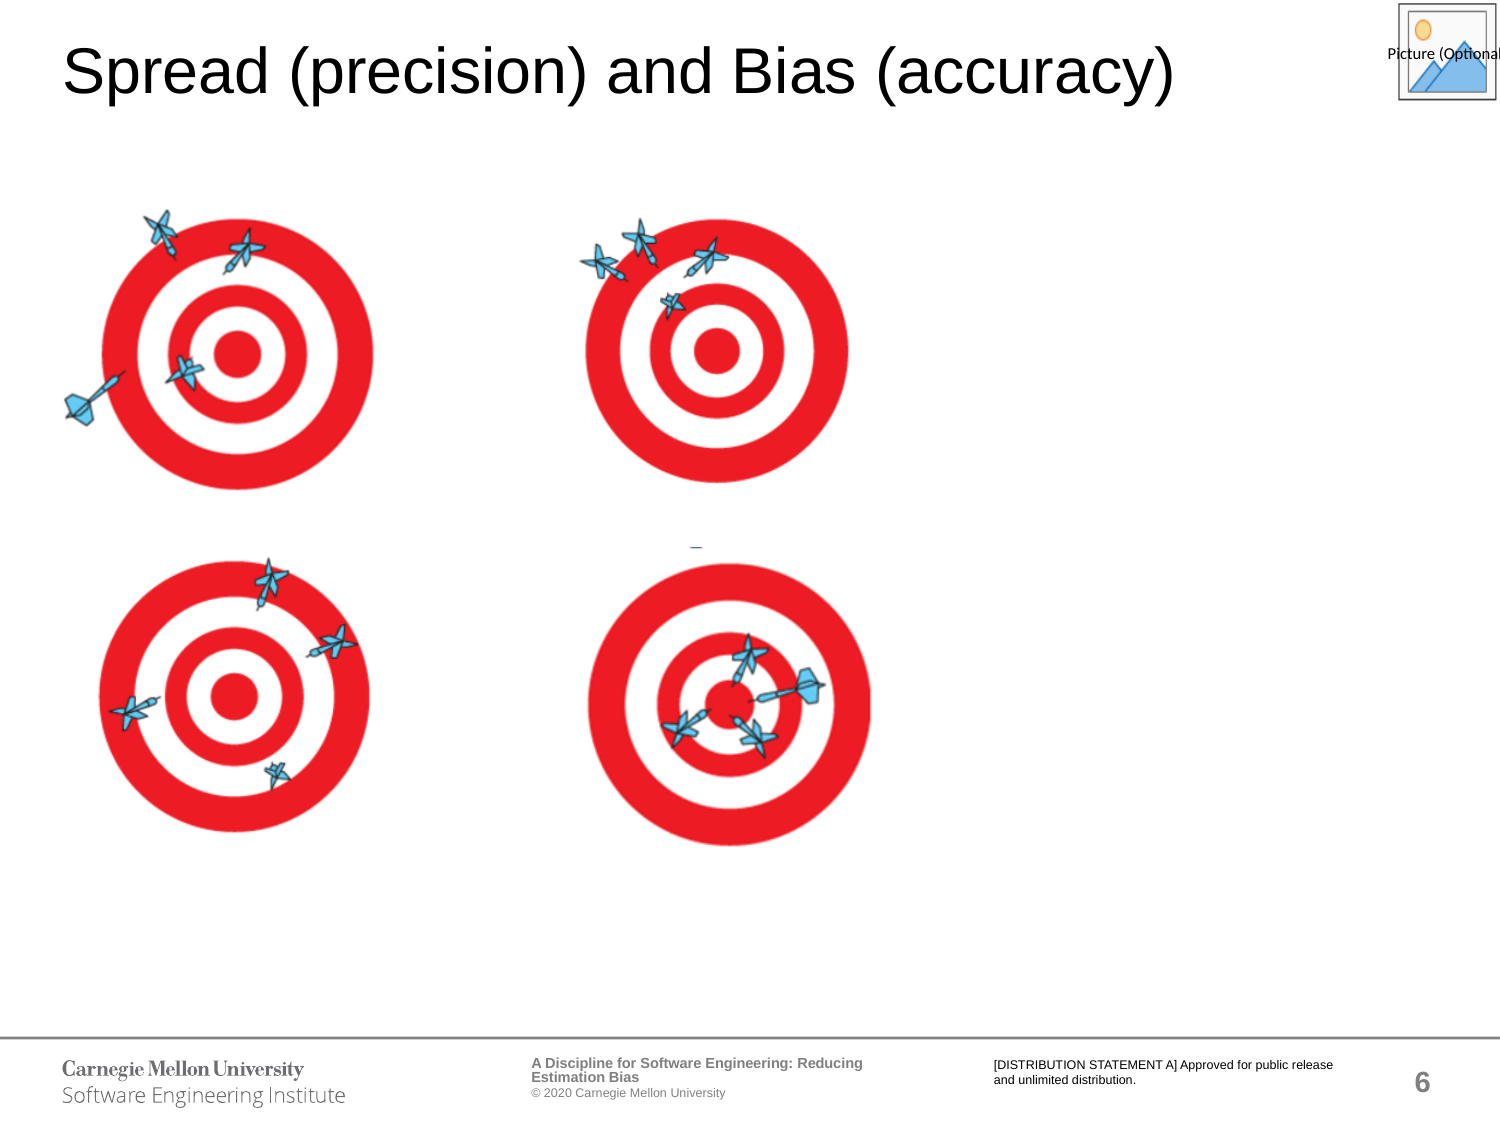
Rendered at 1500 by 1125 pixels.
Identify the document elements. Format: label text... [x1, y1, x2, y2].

picture [52, 541, 416, 877]
picture [57, 185, 396, 519]
picture [533, 202, 904, 524]
picture [533, 547, 876, 848]
title Spread (precision) and Bias (accuracy) [62, 37, 1338, 182]
picture [1394, 0, 1500, 105]
